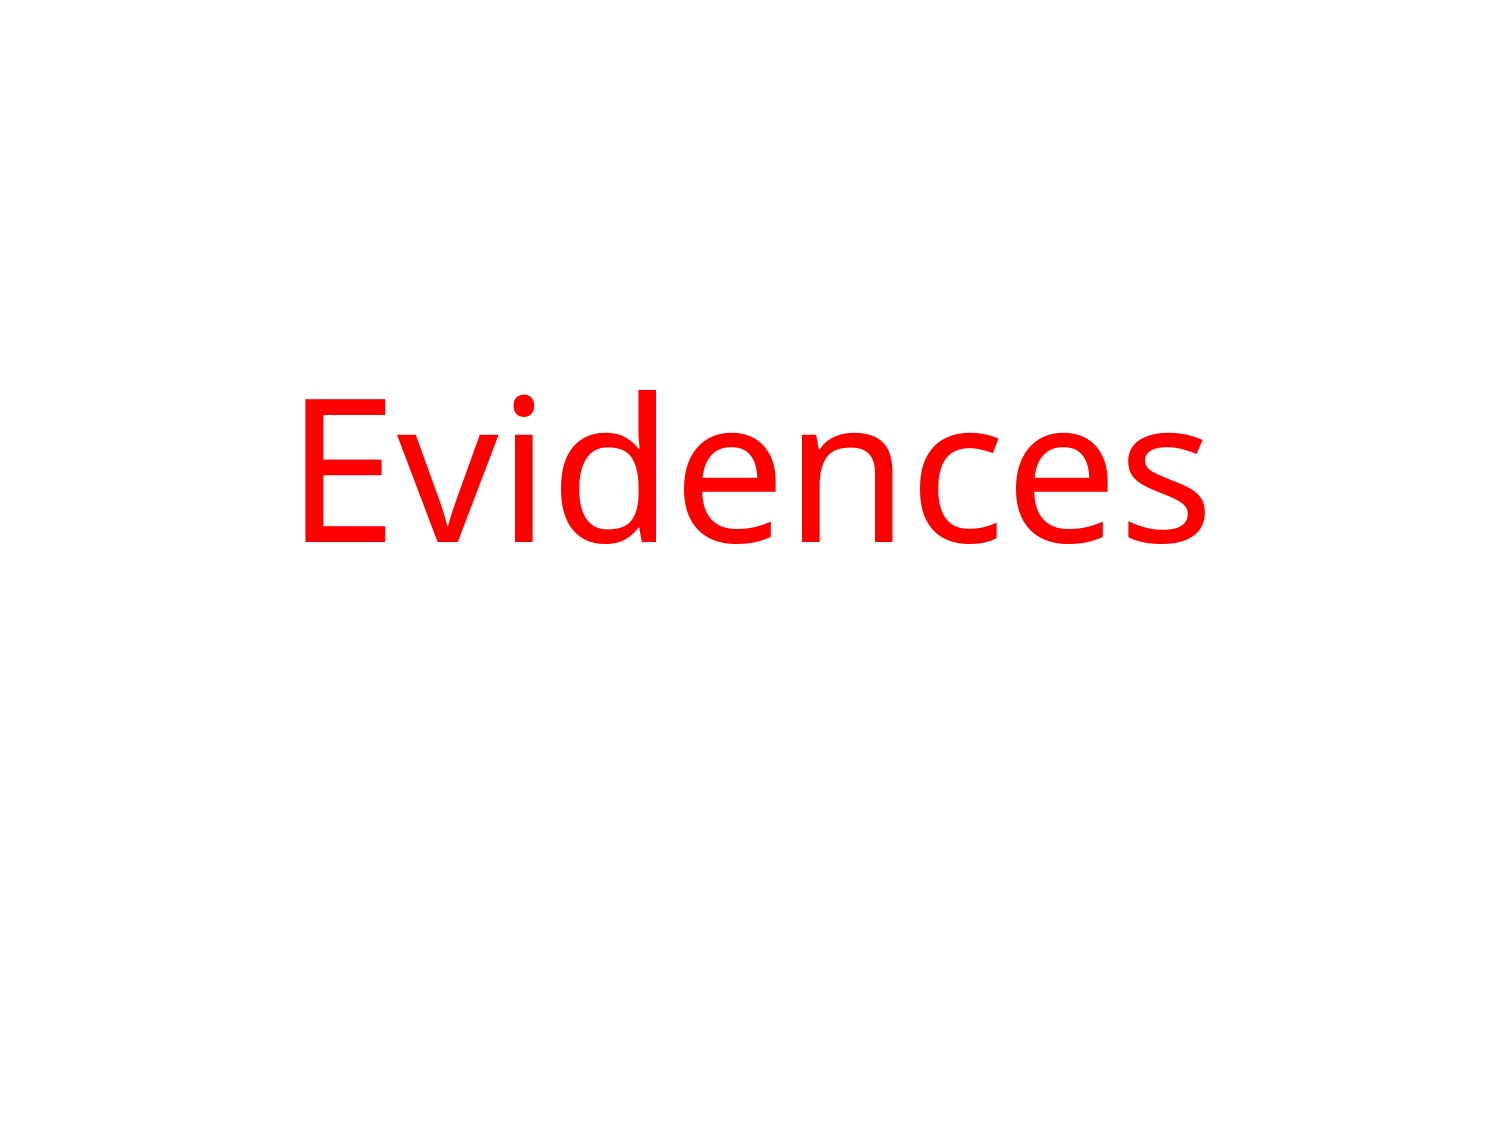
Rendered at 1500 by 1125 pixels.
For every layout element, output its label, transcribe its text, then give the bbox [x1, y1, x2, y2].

text_box Evidences [75, 299, 1425, 625]
